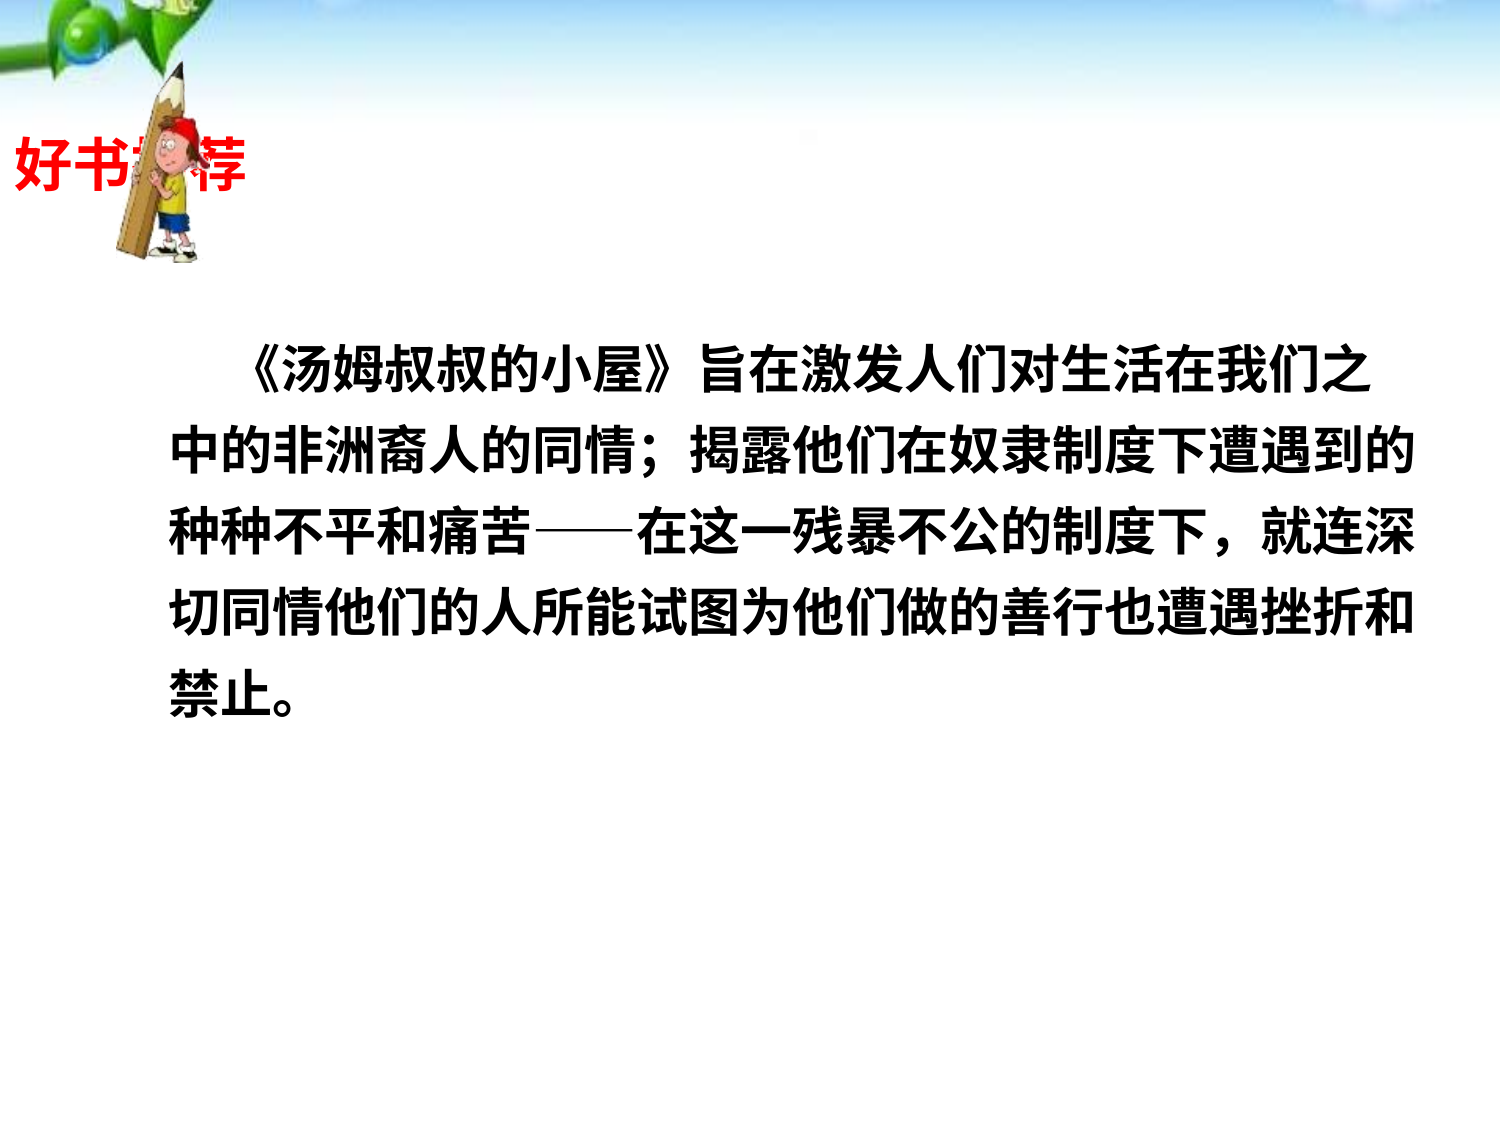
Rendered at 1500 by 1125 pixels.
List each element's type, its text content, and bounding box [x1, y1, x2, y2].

text_box 《汤姆叔叔的小屋》旨在激发人们对生活在我们之中的非洲裔人的同情；揭露他们在奴隶制度下遭遇到的种种不平和痛苦——在这一残暴不公的制度下，就连深切同情他们的人所能试图为他们做的善行也遭遇挫折和禁止。 [154, 310, 1433, 731]
title 好书推荐 [0, 99, 372, 302]
picture [0, 0, 1500, 1125]
